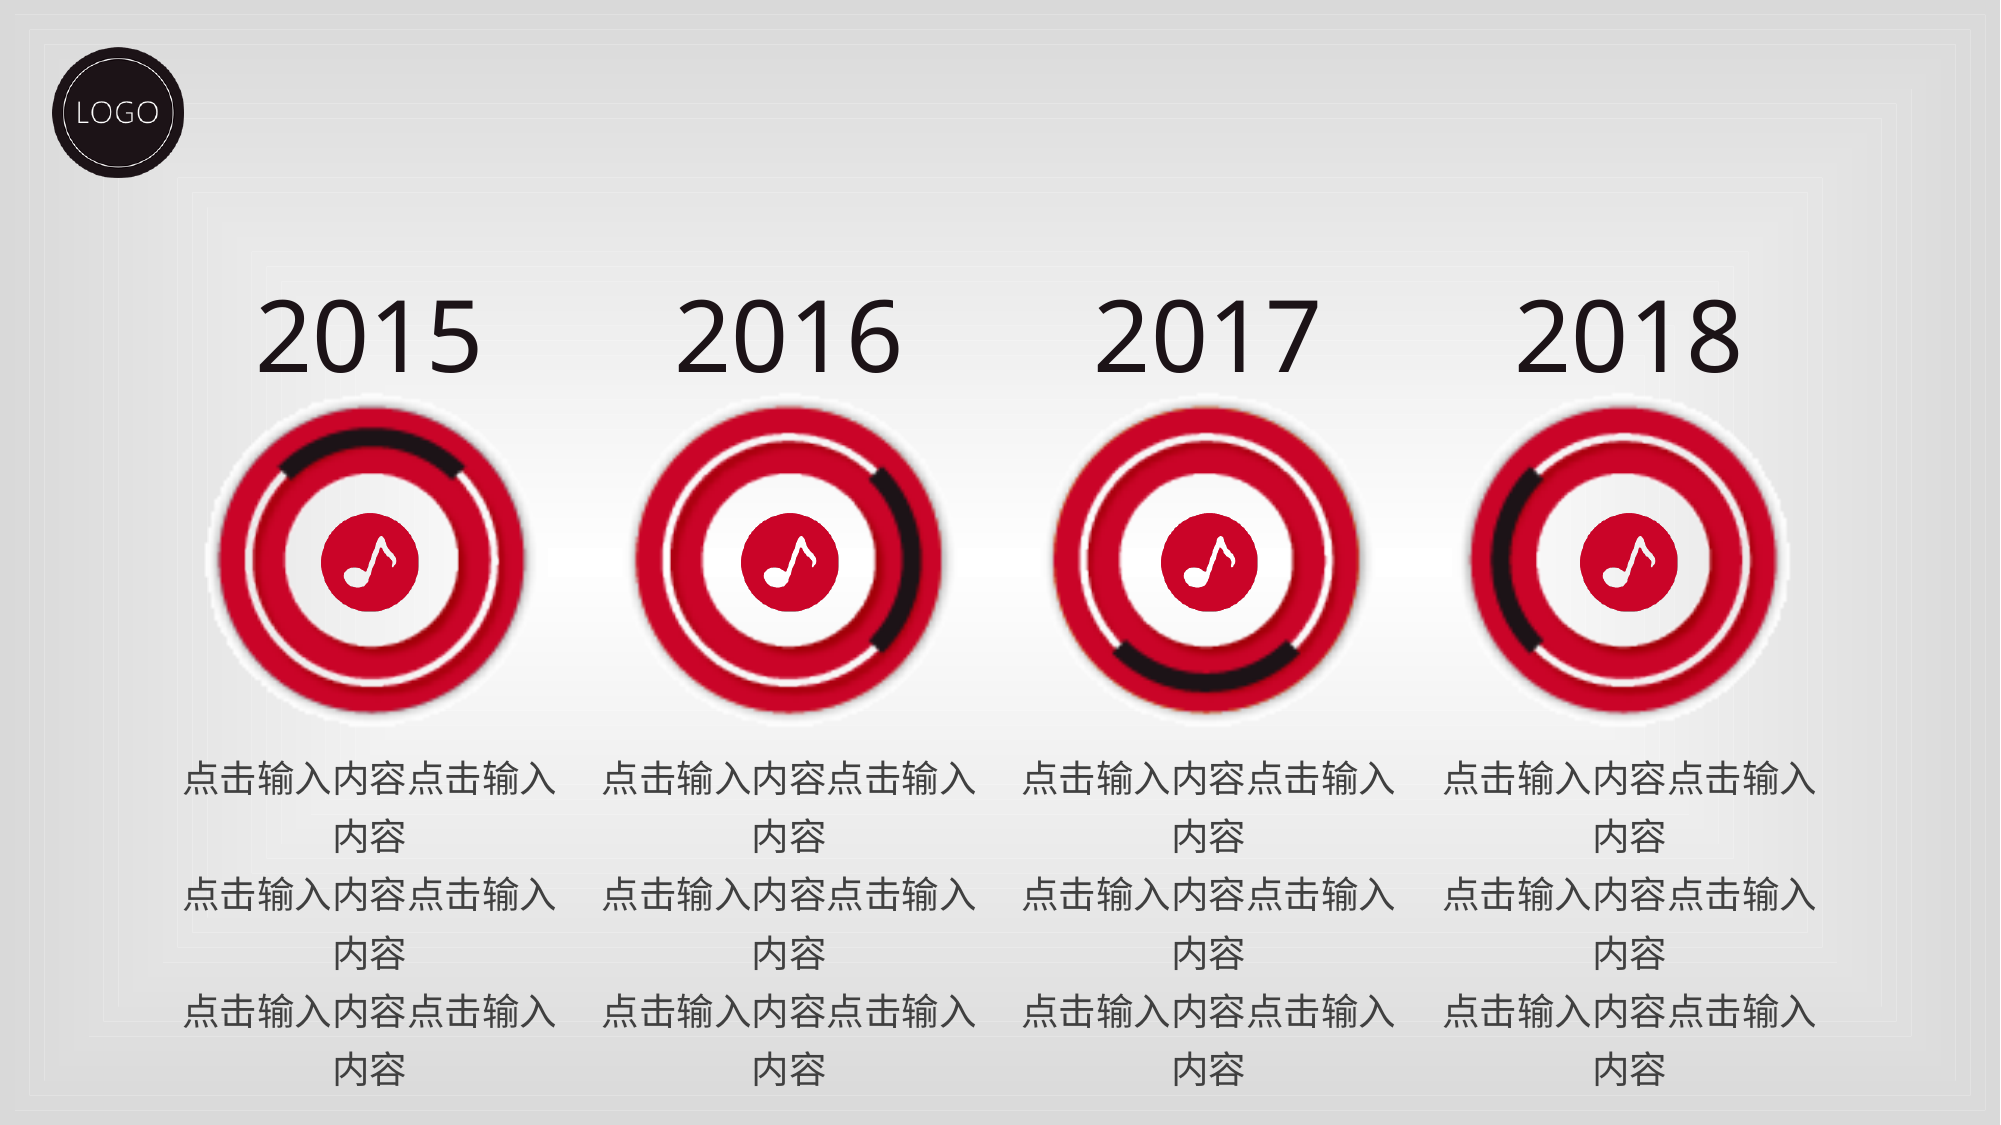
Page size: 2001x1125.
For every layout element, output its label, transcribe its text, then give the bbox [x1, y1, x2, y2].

text_box 2015 [240, 264, 500, 391]
picture [52, 46, 184, 178]
picture [203, 391, 1797, 734]
text_box 2017 [1079, 264, 1338, 391]
text_box 点击输入内容点击输入内容 点击输入内容点击输入内容 点击输入内容点击输入内容 [997, 734, 1419, 1099]
text_box 点击输入内容点击输入内容 点击输入内容点击输入内容 点击输入内容点击输入内容 [159, 733, 578, 1099]
text_box 点击输入内容点击输入内容 点击输入内容点击输入内容 点击输入内容点击输入内容 [1419, 733, 1841, 1099]
text_box 2016 [660, 264, 919, 391]
text_box 2018 [1499, 264, 1759, 391]
text_box 点击输入内容点击输入内容 点击输入内容点击输入内容 点击输入内容点击输入内容 [578, 734, 997, 1099]
